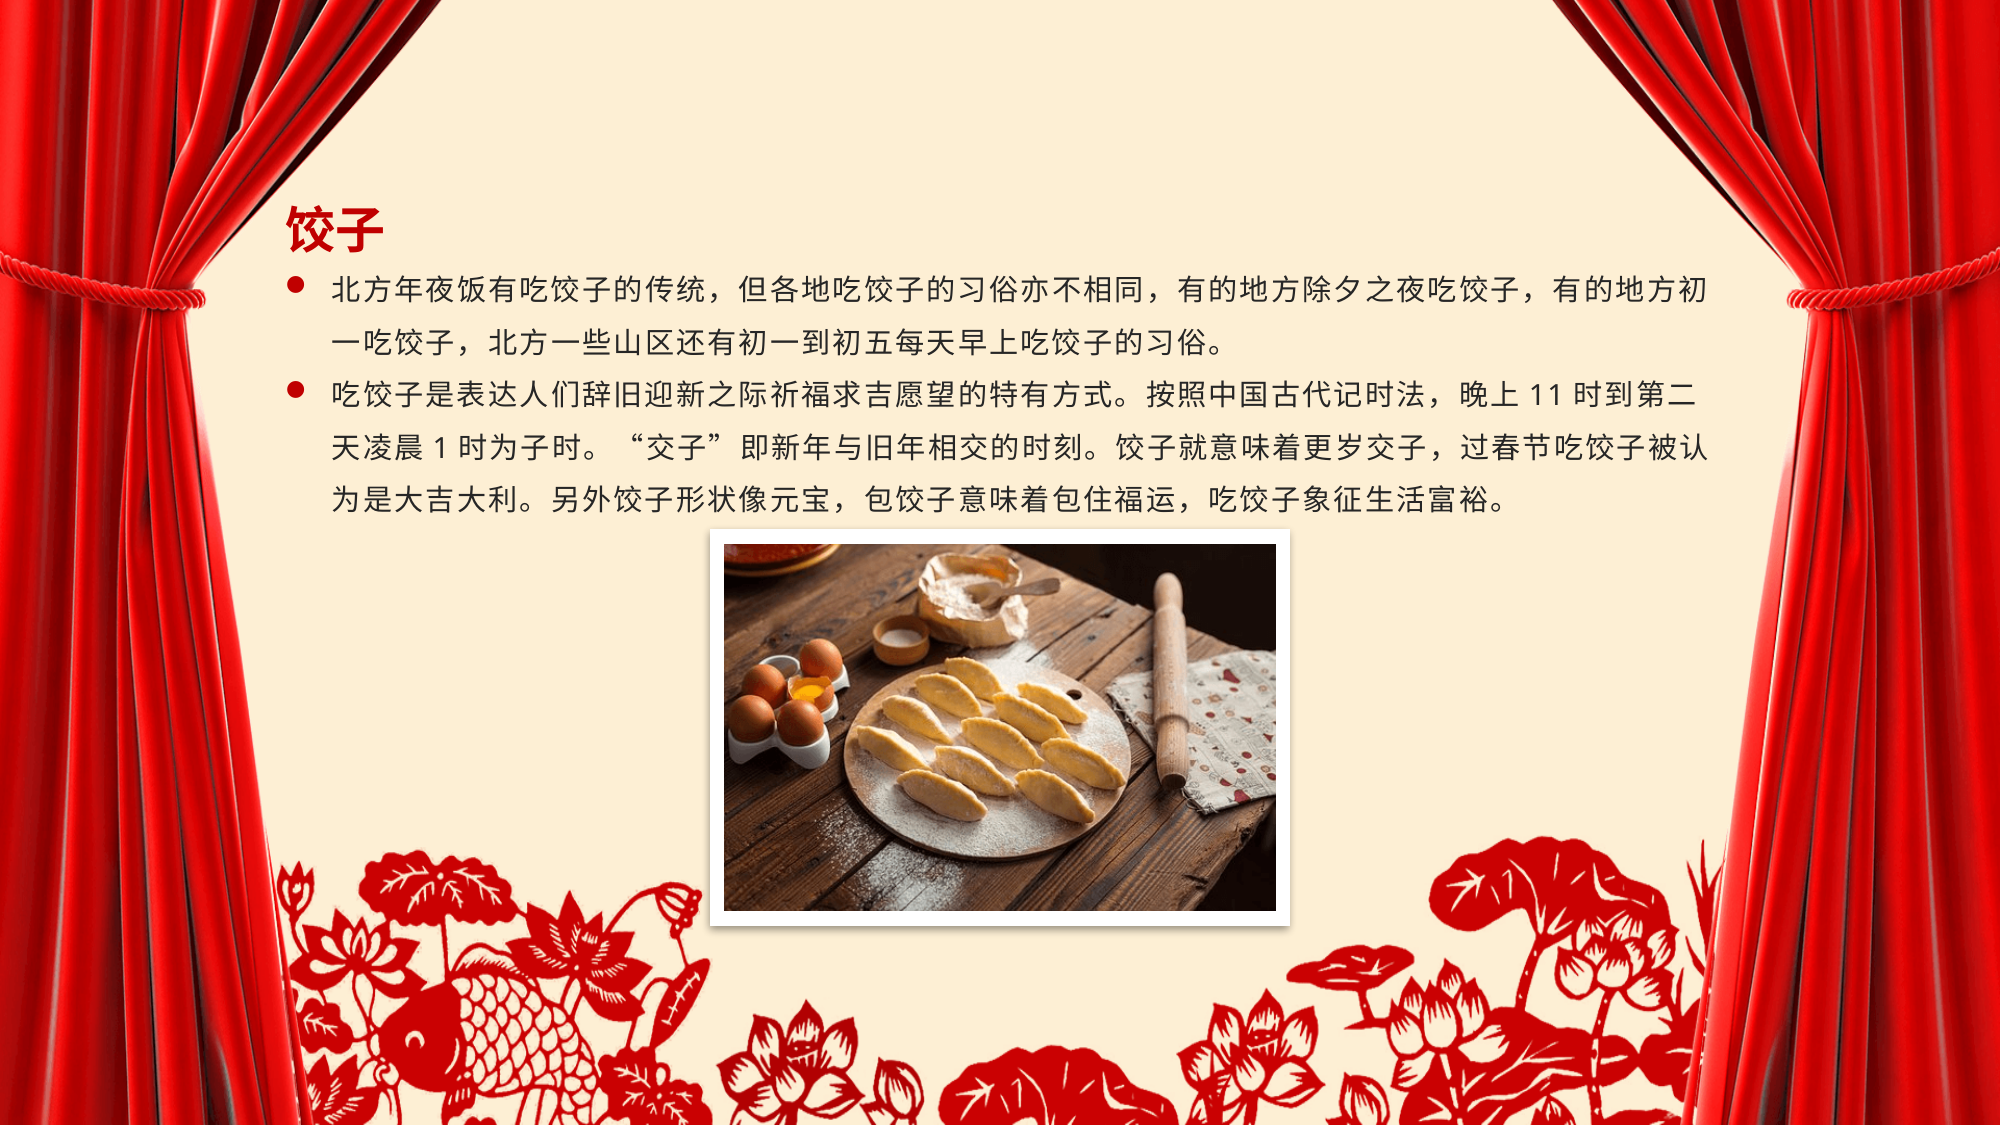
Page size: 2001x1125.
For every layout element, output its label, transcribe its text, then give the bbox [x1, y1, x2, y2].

text_box 饺子 [270, 173, 401, 267]
picture [0, 0, 2000, 1125]
text_box 北方年夜饭有吃饺子的传统，但各地吃饺子的习俗亦不相同，有的地方除夕之夜吃饺子，有的地方初一吃饺子，北方一些山区还有初一到初五每天早上吃饺子的习俗。 吃饺子是表达人们辞旧迎新之际祈福求吉愿望的特有方式。按照中国古代记时法，晚上11时到第二天凌晨1时为子时。“交子”即新年与旧年相交的时刻。饺子就意味着更岁交子，过春节吃饺子被认为是大吉大利。另外饺子形状像元宝，包饺子意味着包住福运，吃饺子象征生活富裕。 [270, 246, 1730, 524]
